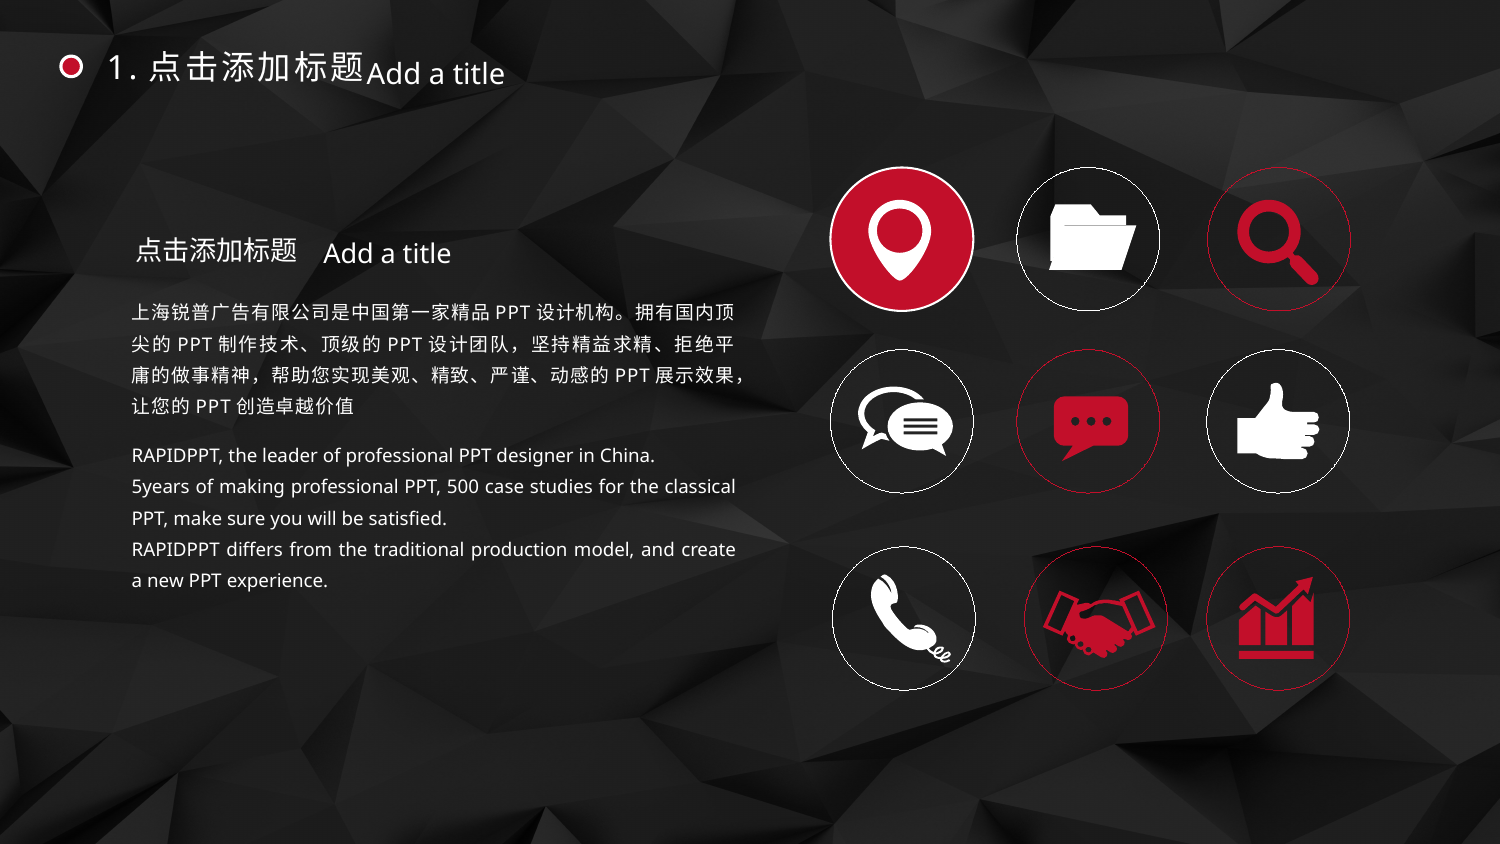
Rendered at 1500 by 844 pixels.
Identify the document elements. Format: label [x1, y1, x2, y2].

text_box [60, 47, 580, 99]
text_box [832, 546, 976, 691]
text_box [830, 349, 974, 494]
text_box [116, 209, 750, 598]
text_box [830, 167, 974, 311]
text_box [1024, 546, 1168, 691]
picture [0, 0, 1500, 844]
text_box [1016, 349, 1160, 494]
text_box [1207, 167, 1351, 311]
text_box [1206, 546, 1350, 691]
text_box [1206, 349, 1350, 494]
text_box [1016, 167, 1160, 311]
